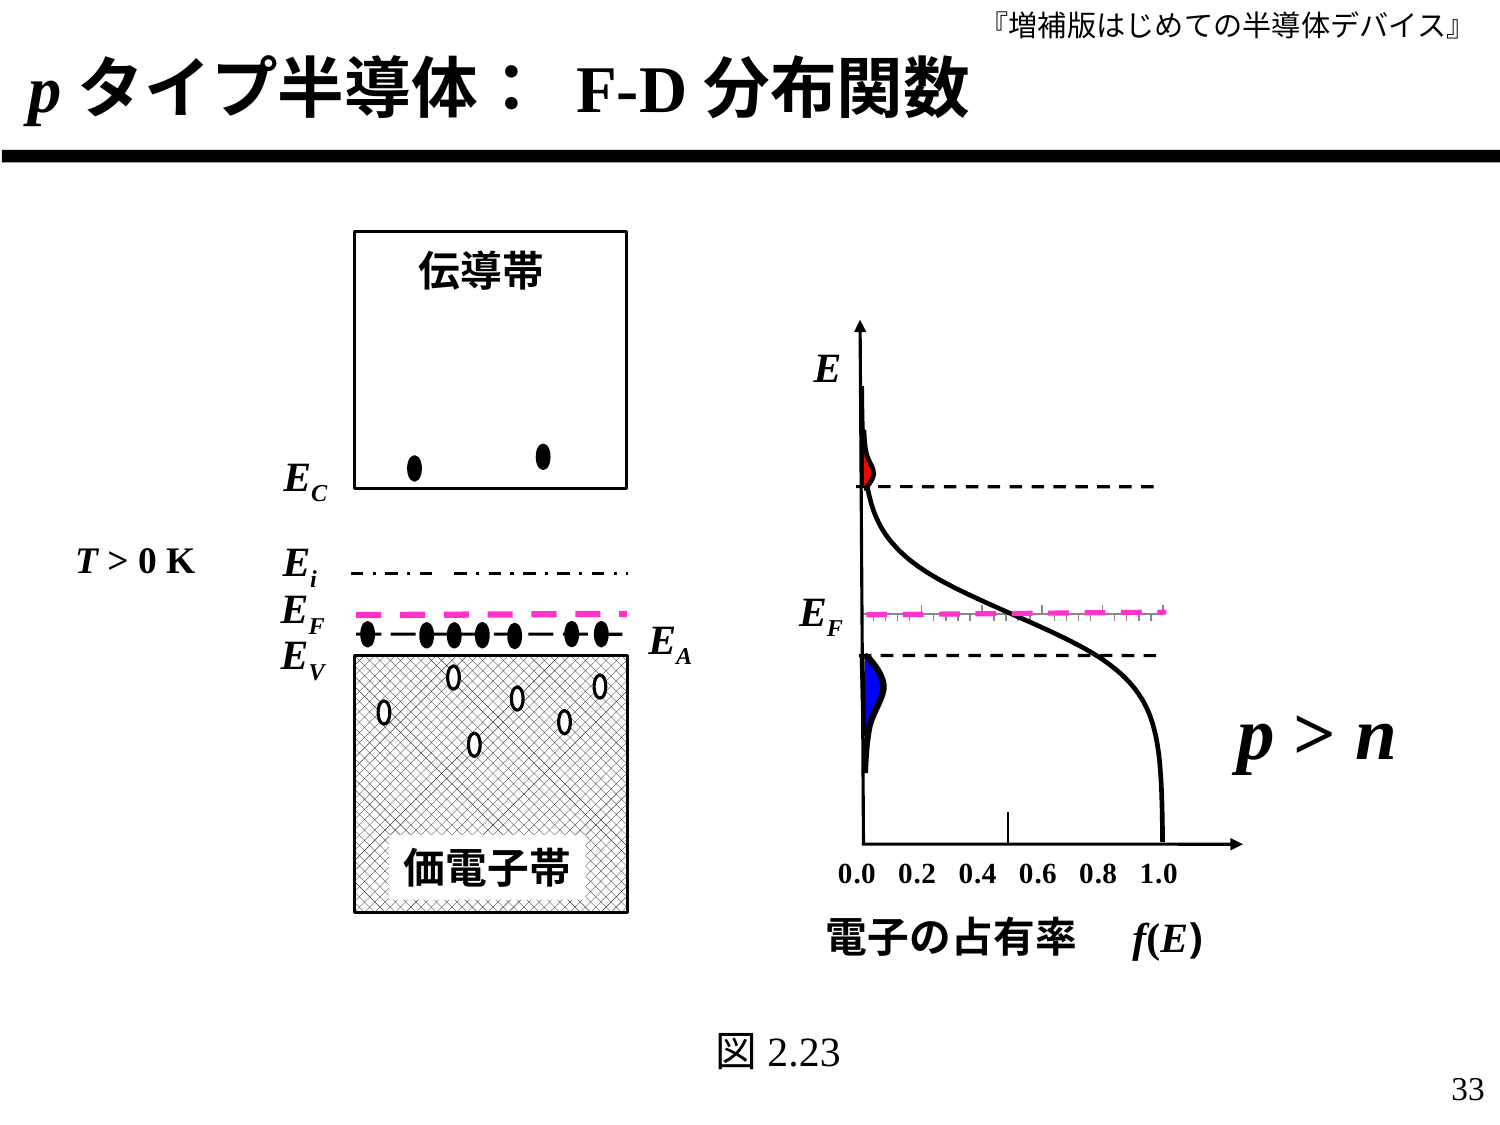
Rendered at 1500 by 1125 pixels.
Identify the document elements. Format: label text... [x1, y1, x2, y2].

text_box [714, 319, 1244, 1002]
text_box T > 0 K [31, 528, 240, 578]
text_box 図2.23 [700, 1017, 856, 1082]
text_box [856, 427, 1159, 774]
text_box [263, 231, 732, 913]
title pタイプ半導体： F-D分布関数 [13, 35, 1449, 138]
slide_number 33 [1187, 1050, 1500, 1125]
text_box p > n [1249, 677, 1413, 783]
